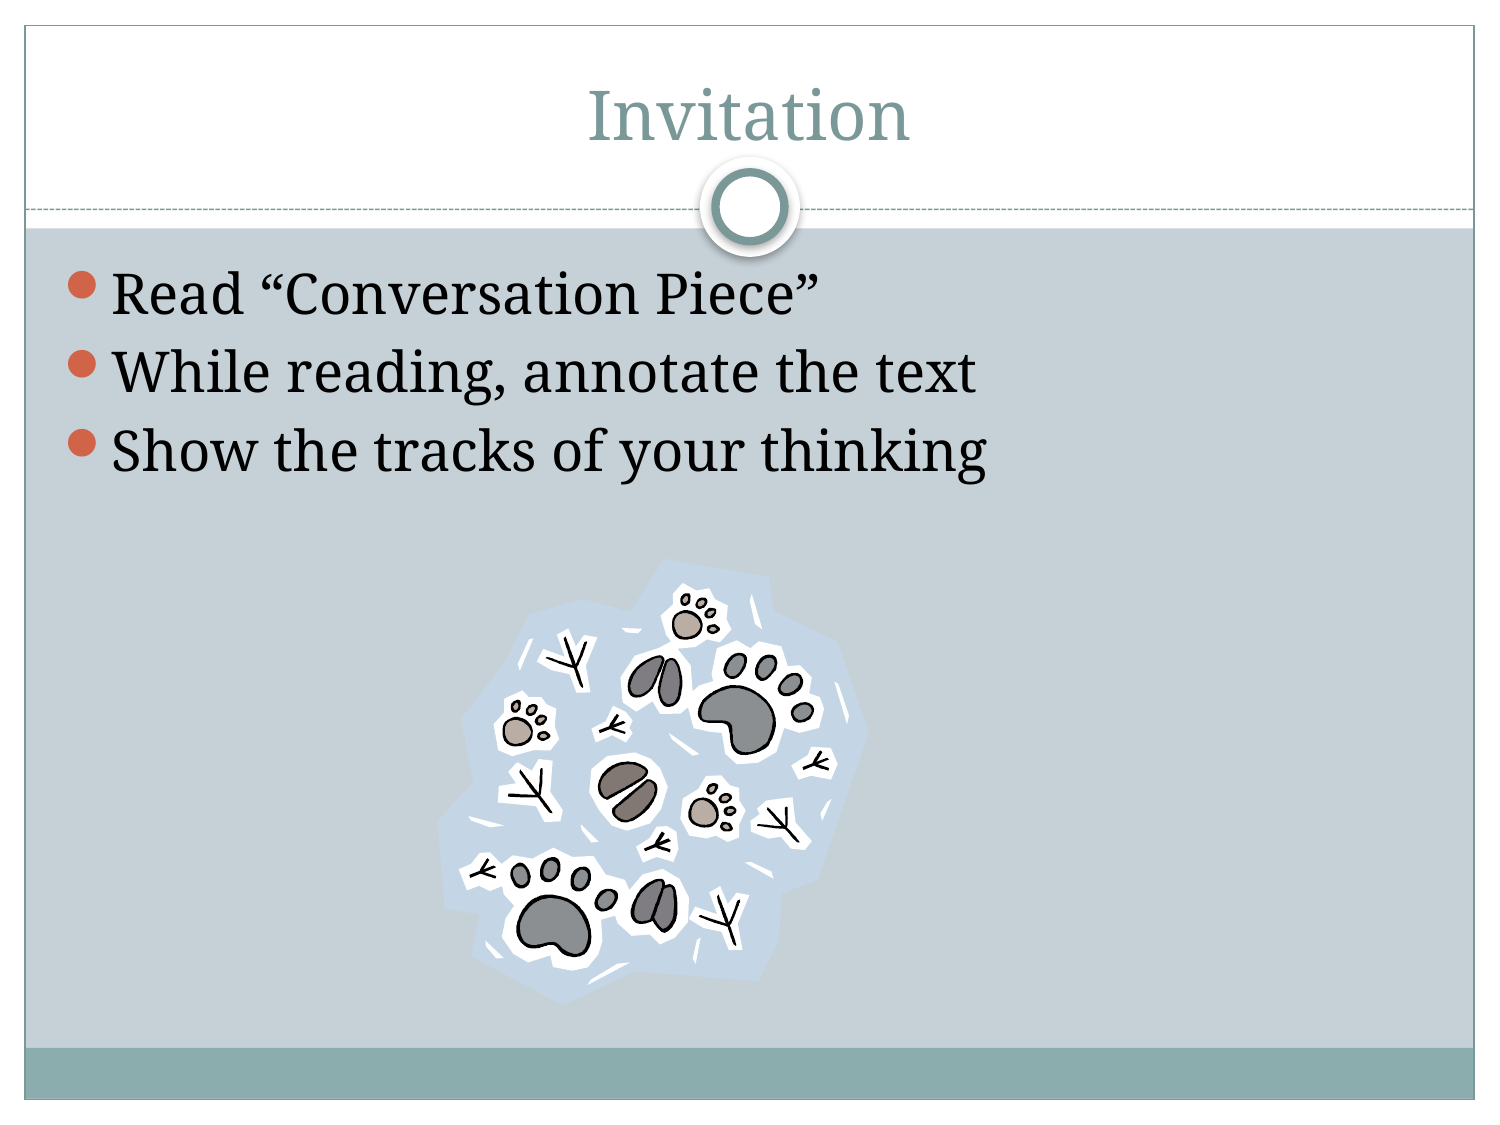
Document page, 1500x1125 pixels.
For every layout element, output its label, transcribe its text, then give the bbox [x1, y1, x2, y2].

list Read “Conversation Piece” While reading, annotate the text Show the tracks of your thinking [49, 250, 1445, 1001]
title Invitation [49, 37, 1450, 162]
picture [437, 551, 876, 1012]
